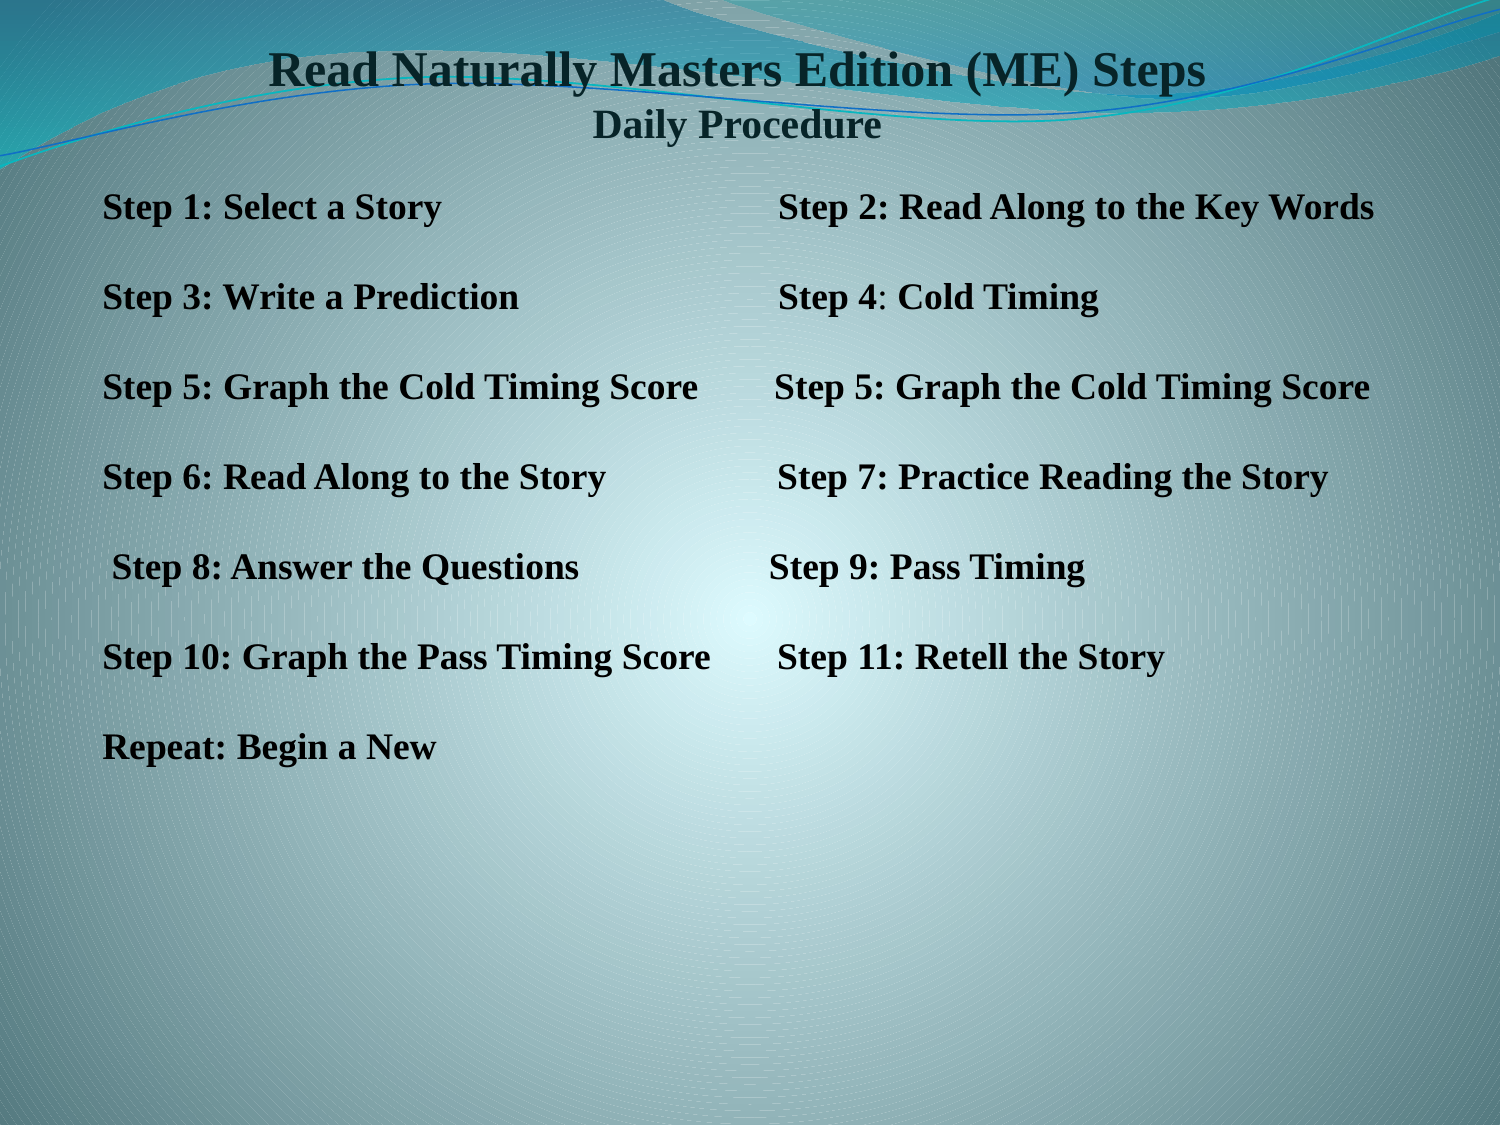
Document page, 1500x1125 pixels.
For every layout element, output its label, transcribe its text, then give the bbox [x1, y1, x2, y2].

text_box Read Naturally Masters Edition (ME) Steps Daily Procedure [212, 29, 1263, 182]
text_box Step 1: Select a Story Step 2: Read Along to the Key Words Step 3: Write a Prediction Step 4: Cold Timing Step 5: Graph the Cold Timing Score Step 5: Graph the Cold Timing Score Step 6: Read Along to the Story Step 7: Practice Reading the Story Step 8: Answer the Questions Step 9: Pass Timing Step 10: Graph the Pass Timing Score Step 11: Retell the Story Repeat: Begin a New [87, 174, 1438, 775]
